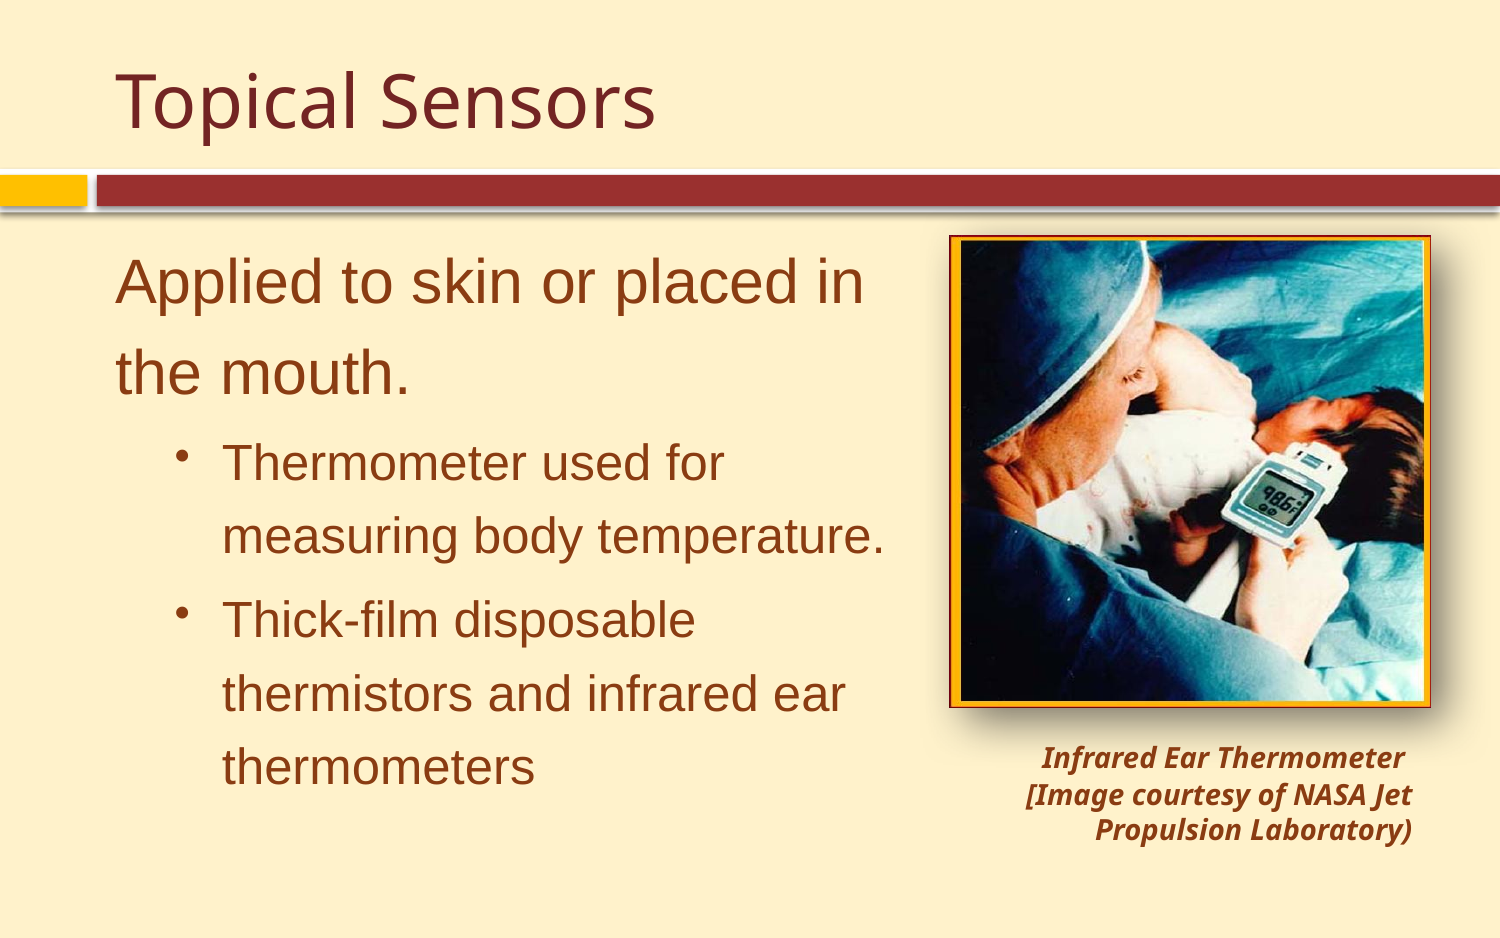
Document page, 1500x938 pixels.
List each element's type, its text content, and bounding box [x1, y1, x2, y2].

picture [949, 235, 1431, 708]
list Applied to skin or placed in the mouth. Thermometer used for measuring body temperature. Thick-film disposable thermistors and infrared ear thermometers [100, 218, 903, 834]
text_box Infrared Ear Thermometer [Image courtesy of NASA Jet Propulsion Laboratory) [875, 731, 1428, 854]
title Topical Sensors [100, 31, 1438, 167]
